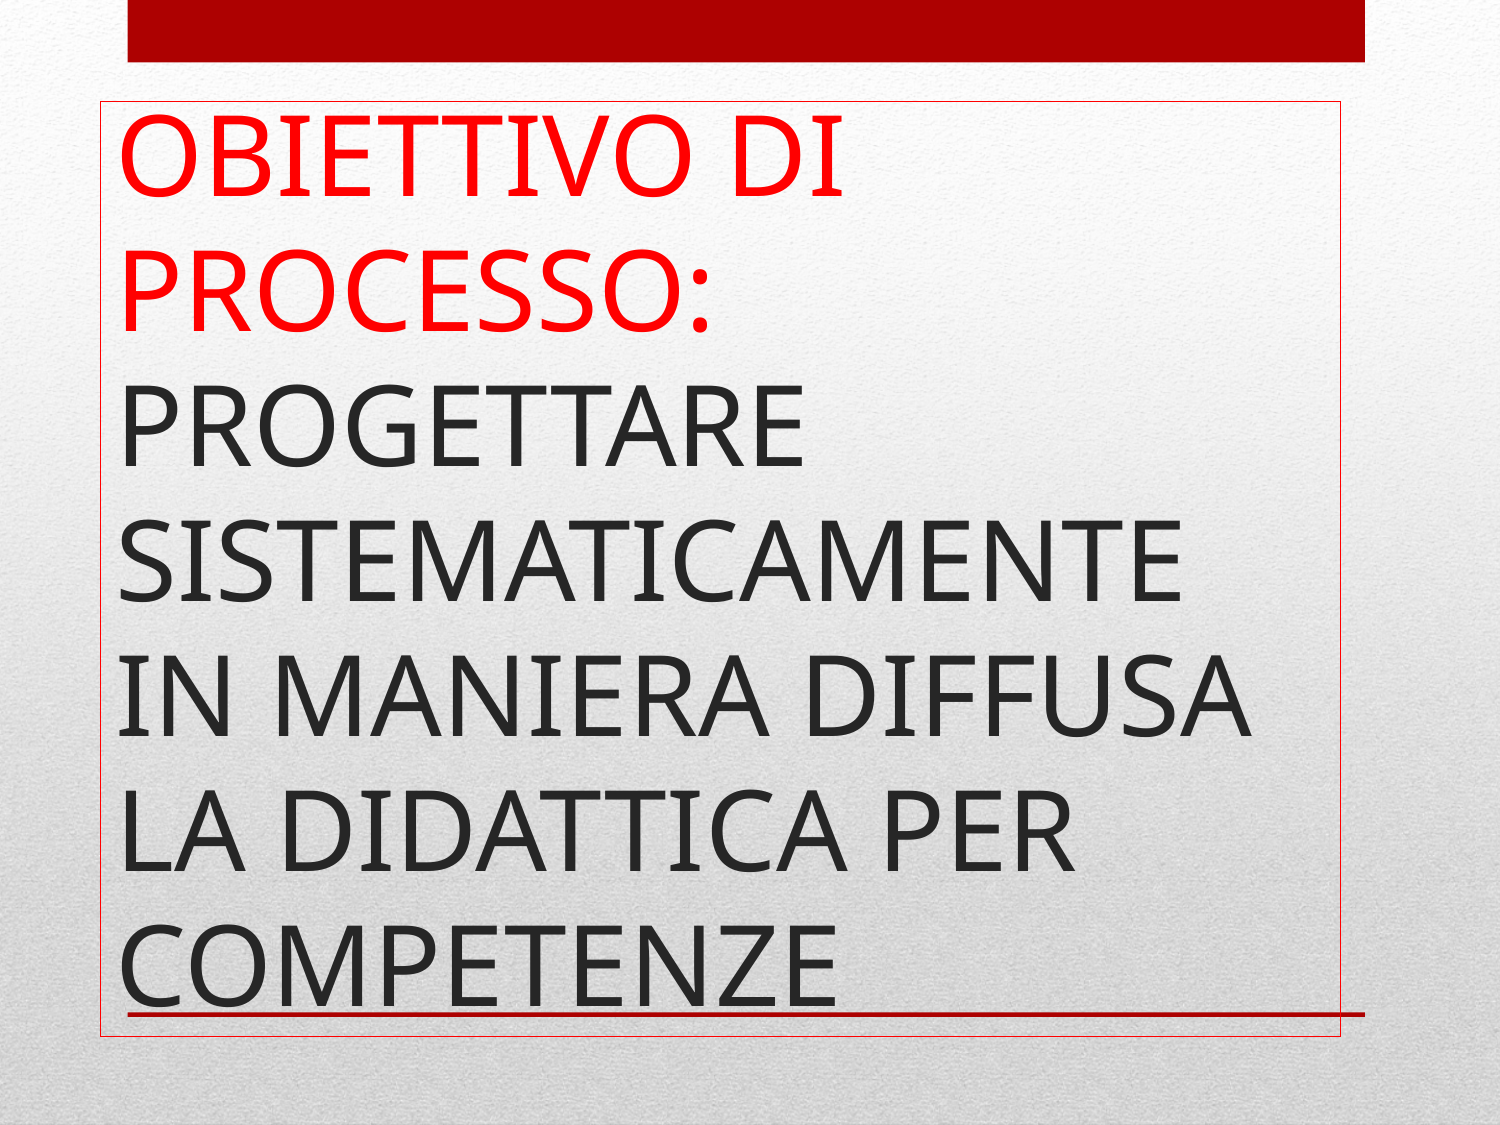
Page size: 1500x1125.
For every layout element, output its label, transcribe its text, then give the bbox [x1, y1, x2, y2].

title OBIETTIVO DI PROCESSO: PROGETTARE SISTEMATICAMENTE IN MANIERA DIFFUSA LA DIDATTICA PER COMPETENZE [100, 101, 1341, 1037]
